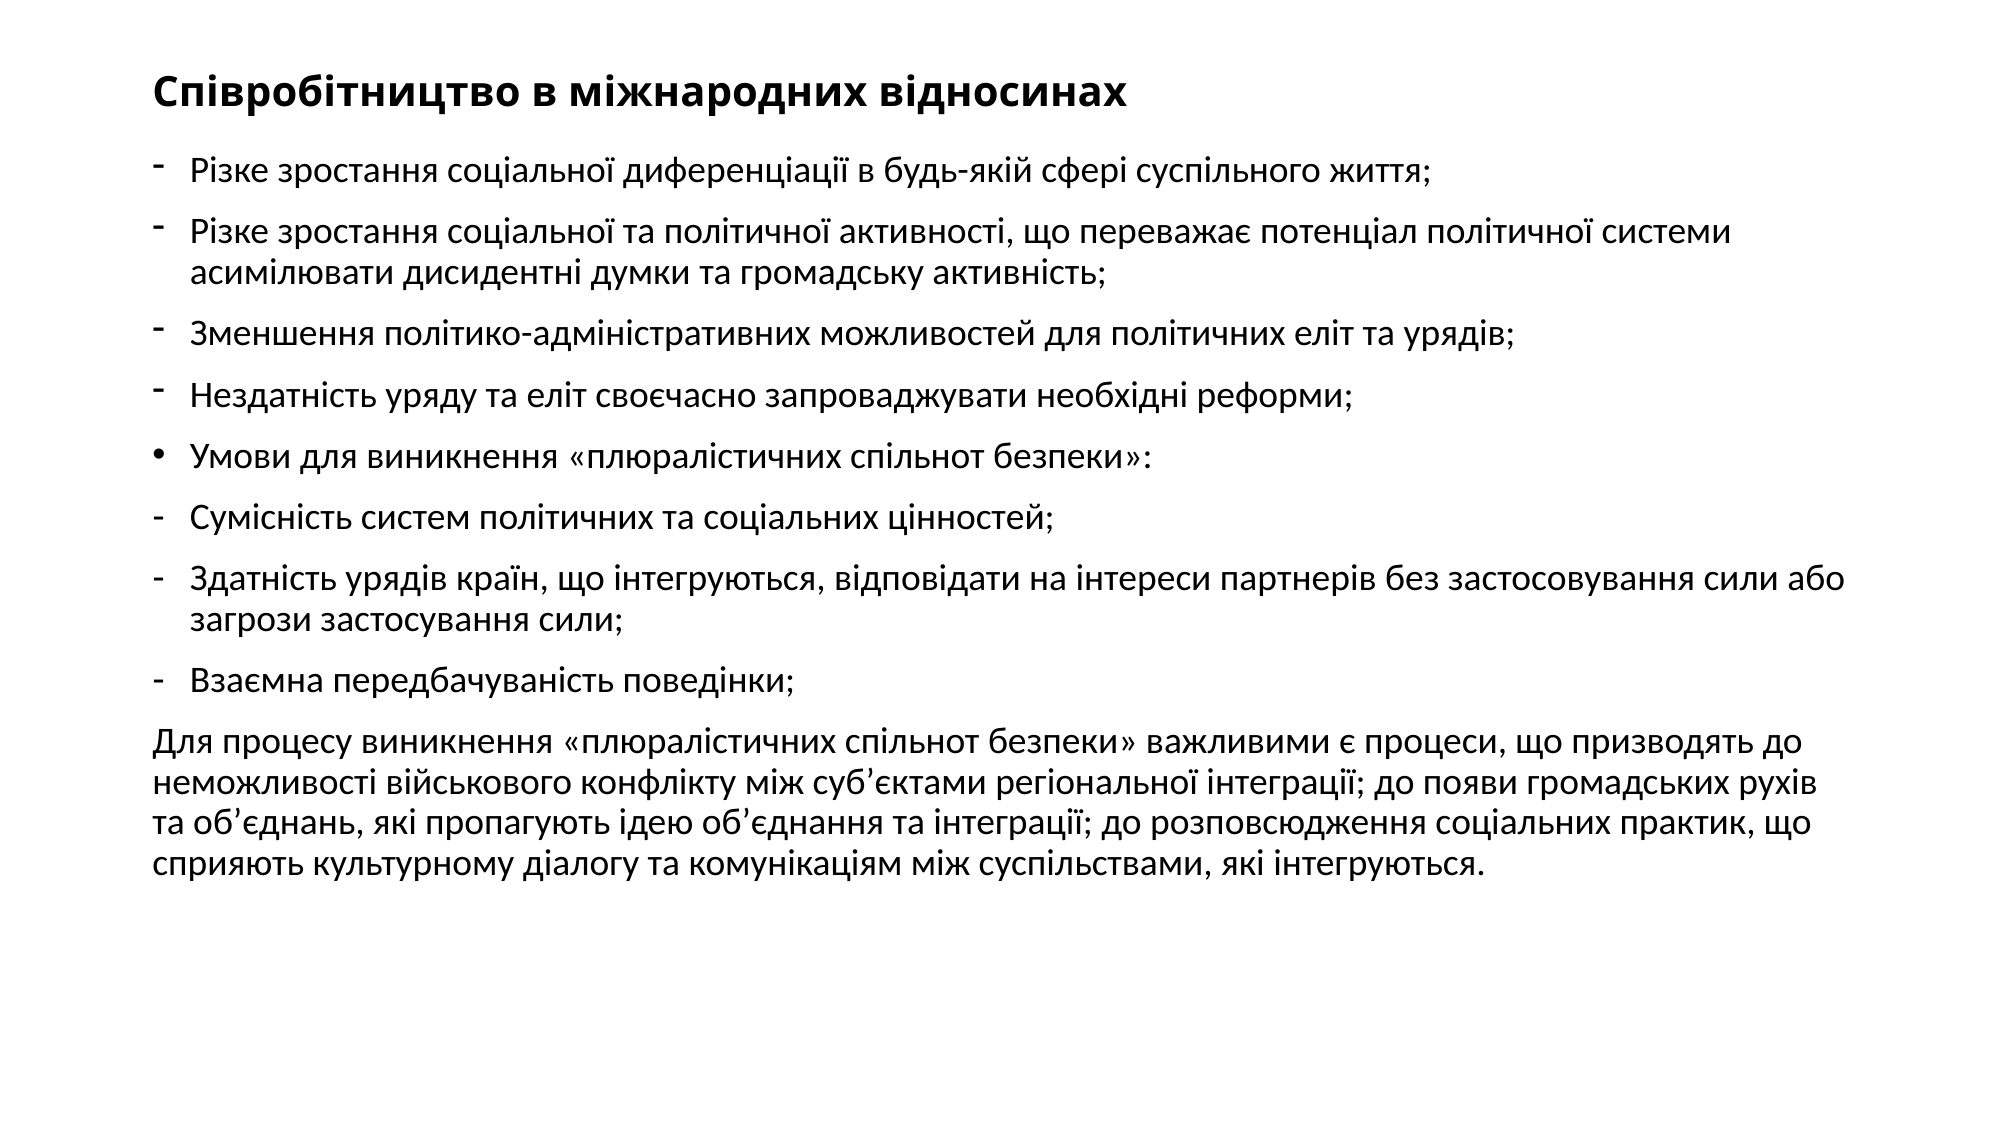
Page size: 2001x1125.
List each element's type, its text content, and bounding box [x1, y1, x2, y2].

list Різке зростання соціальної диференціації в будь-якій сфері суспільного життя; Різке зростання соціальної та політичної активності, що переважає потенціал політичної системи асимілювати дисидентні думки та громадську активність; Зменшення політико-адміністративних можливостей для політичних еліт та урядів; Нездатність уряду та еліт своєчасно запроваджувати необхідні реформи; Умови для виникнення «плюралістичних спільнот безпеки»: Сумісність систем політичних та соціальних цінностей; Здатність урядів країн, що інтегруються, відповідати на інтереси партнерів без застосовування сили або загрози застосування сили; Взаємна передбачуваність поведінки; Для процесу виникнення «плюралістичних спільнот безпеки» важливими є процеси, що призводять до неможливості військового конфлікту між суб’єктами регіональної інтеграції; до появи громадських рухів та об’єднань, які пропагують ідею об’єднання та інтеграції; до розповсюдження соціальних практик, що сприяють культурному діалогу та комунікаціям між суспільствами, які інтегруються. [137, 142, 1863, 1014]
title Співробітництво в міжнародних відносинах [137, 59, 1863, 127]
